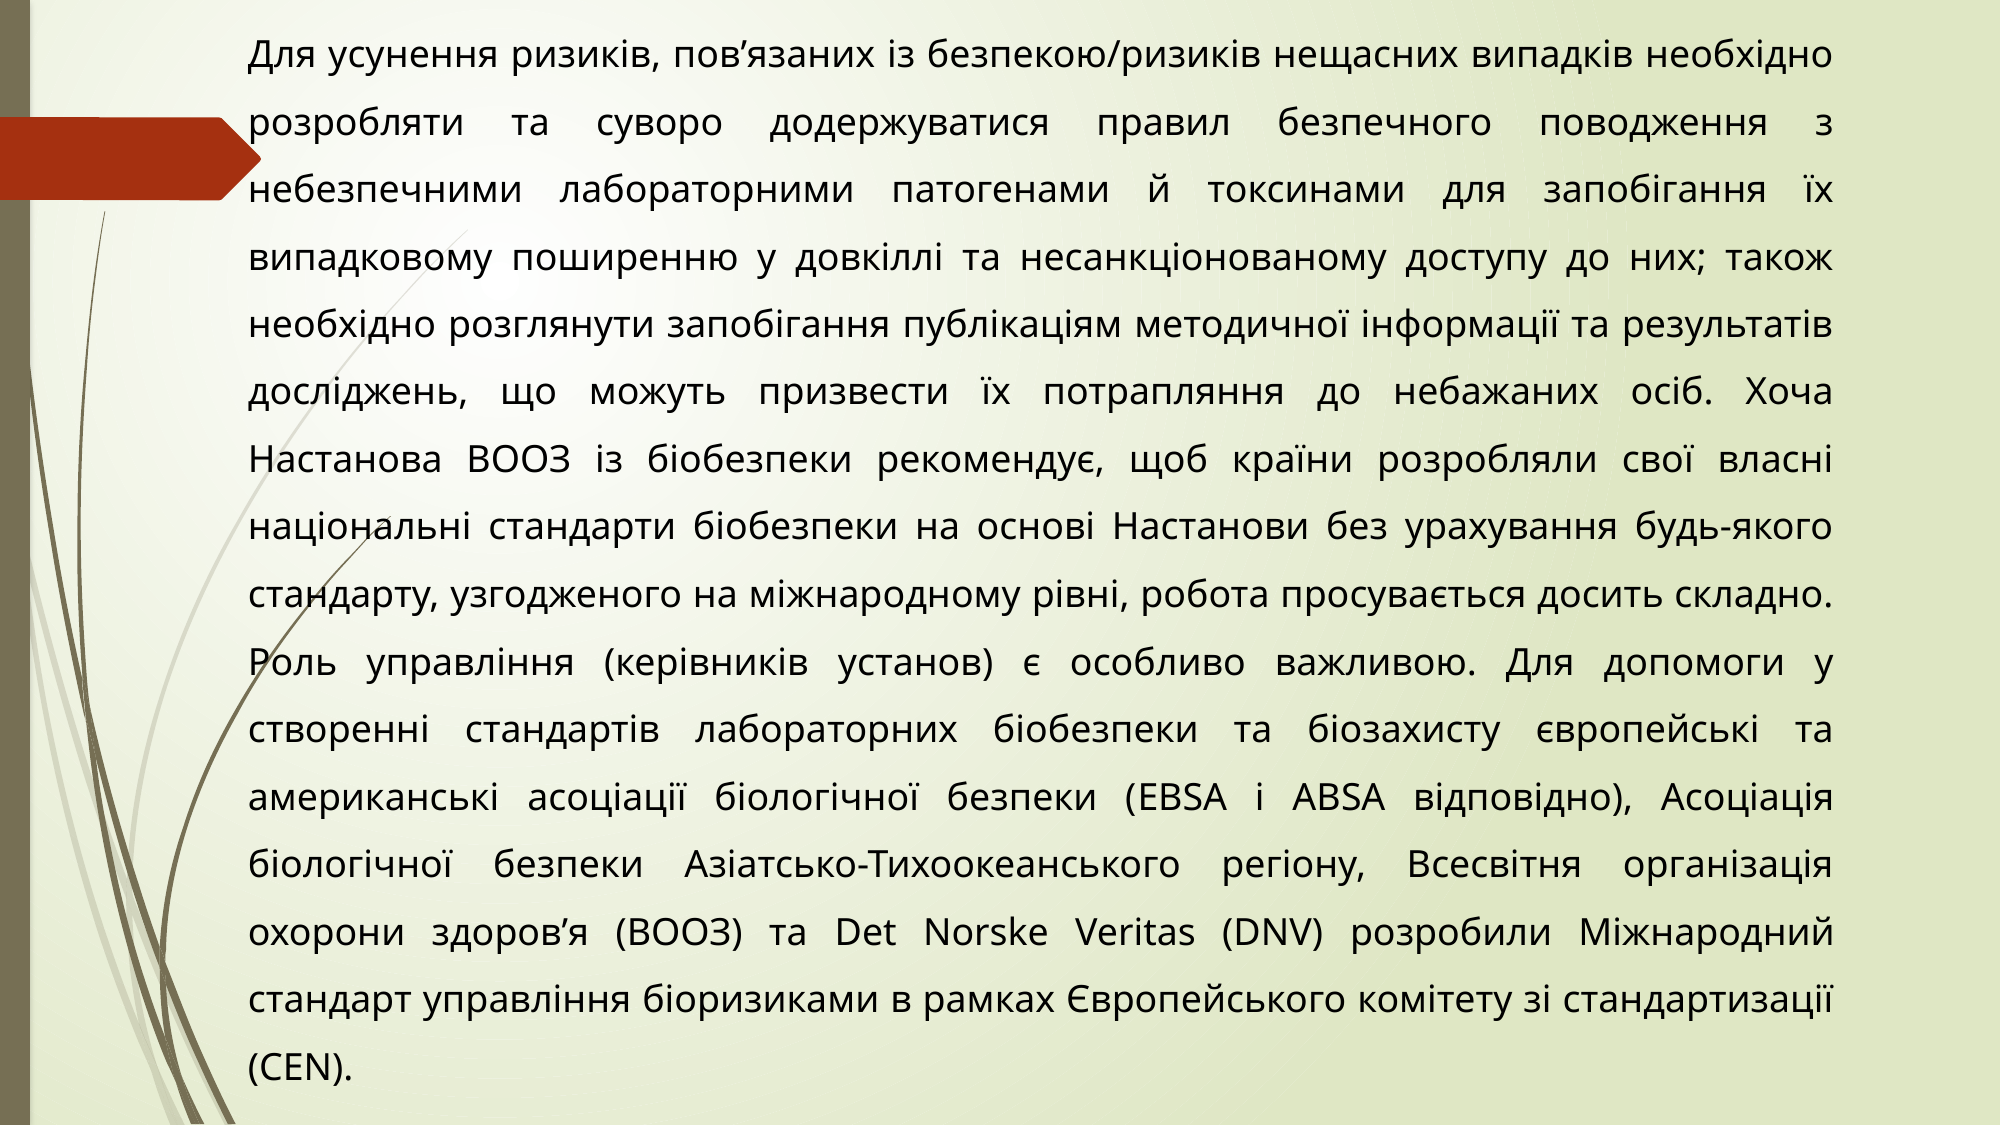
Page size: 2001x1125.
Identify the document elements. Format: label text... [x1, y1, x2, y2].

list Для усунення ризиків, пов’язаних із безпекою/ризиків нещасних випадків необхідно розробляти та суворо додержуватися правил безпечного поводження з небезпечними лабораторними патогенами й токсинами для запобігання їх випадковому поширенню у довкіллі та несанкціонованому доступу до них; також необхідно розглянути запобігання публікаціям методичної інформації та результатів досліджень, що можуть призвести їх потрапляння до небажаних осіб. Хоча Настанова ВООЗ із біобезпеки рекомендує, щоб країни розробляли свої власні національні стандарти біобезпеки на основі Настанови без урахування будь-якого стандарту, узгодженого на міжнародному рівні, робота просувається досить складно. Роль управління (керівників установ) є особливо важливою. Для допомоги у створенні стандартів лабораторних біобезпеки та біозахисту європейські та американські асоціації біологічної безпеки (EBSA і ABSA відповідно), Асоціація біологічної безпеки Азіатсько-Тихоокеанського регіону, Всесвітня організація охорони здоров’я (ВООЗ) та Det Norske Veritas (DNV) розробили Міжнародний стандарт управління біоризиками в рамках Європейського комітету зі стандартизації (CEN). [232, 0, 1850, 1125]
